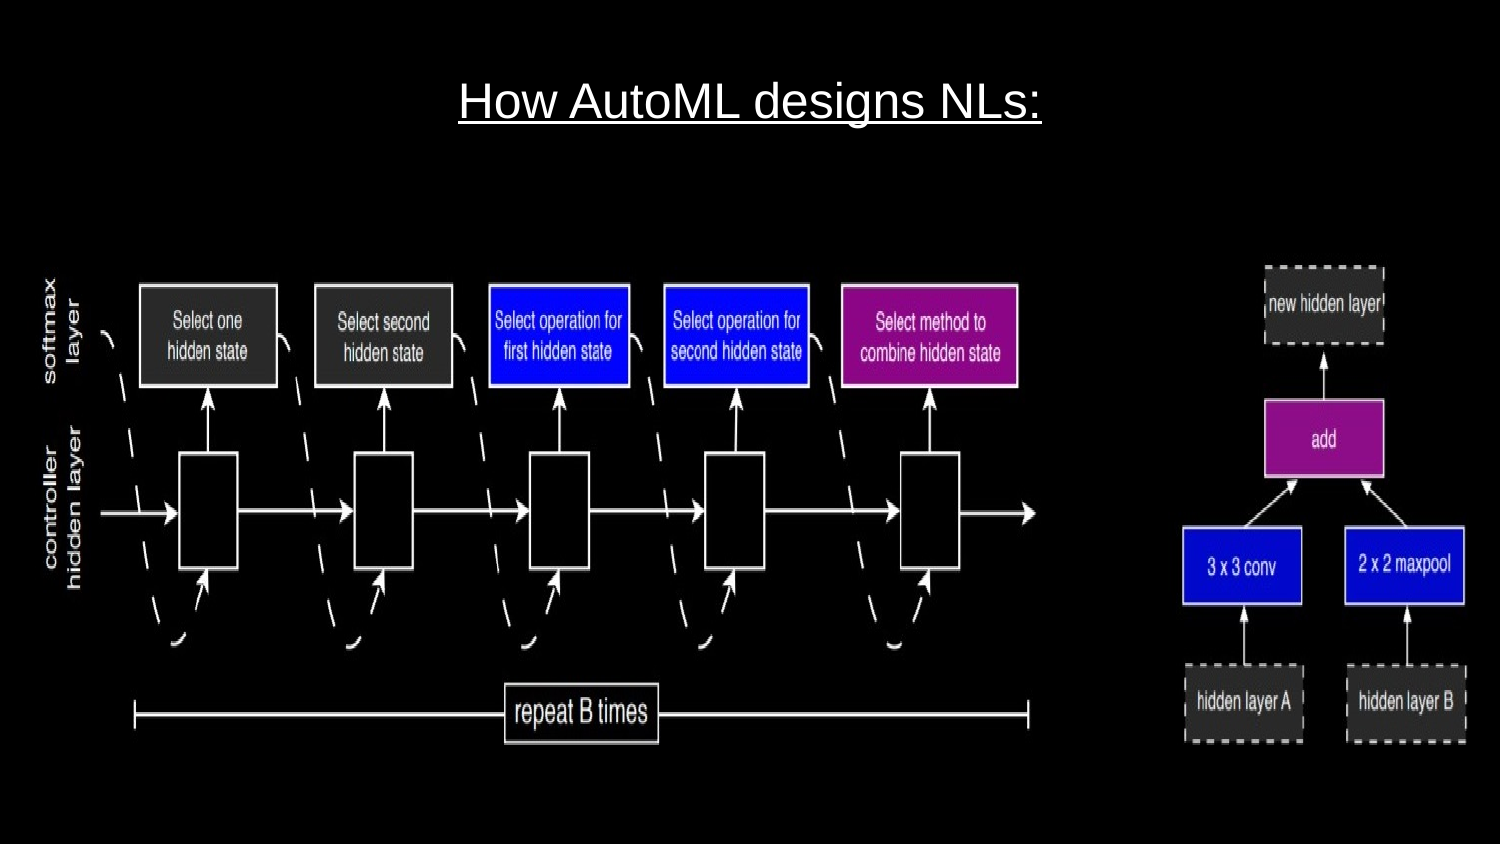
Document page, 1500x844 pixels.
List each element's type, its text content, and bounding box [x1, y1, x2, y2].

text_box How AutoML designs NLs: [297, 53, 1203, 159]
picture [0, 186, 1500, 745]
